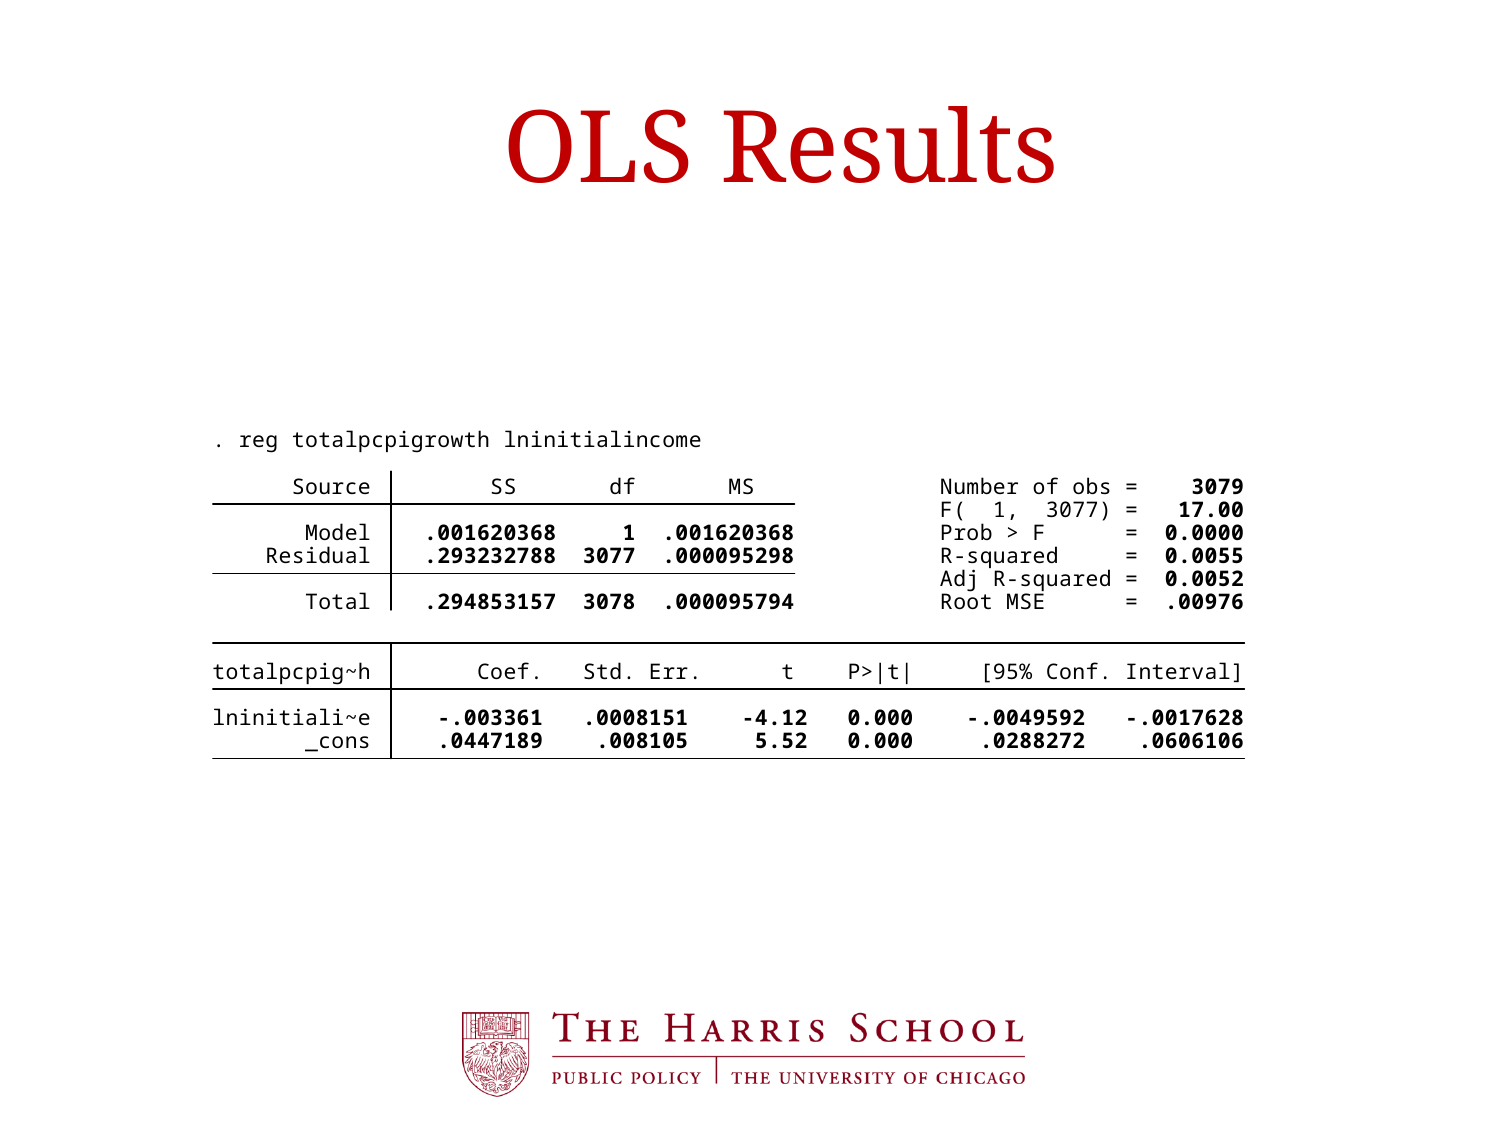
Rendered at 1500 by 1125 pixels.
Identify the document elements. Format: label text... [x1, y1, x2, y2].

picture [462, 1012, 1026, 1097]
picture [212, 424, 1500, 773]
text_box OLS Results [112, 75, 1450, 210]
